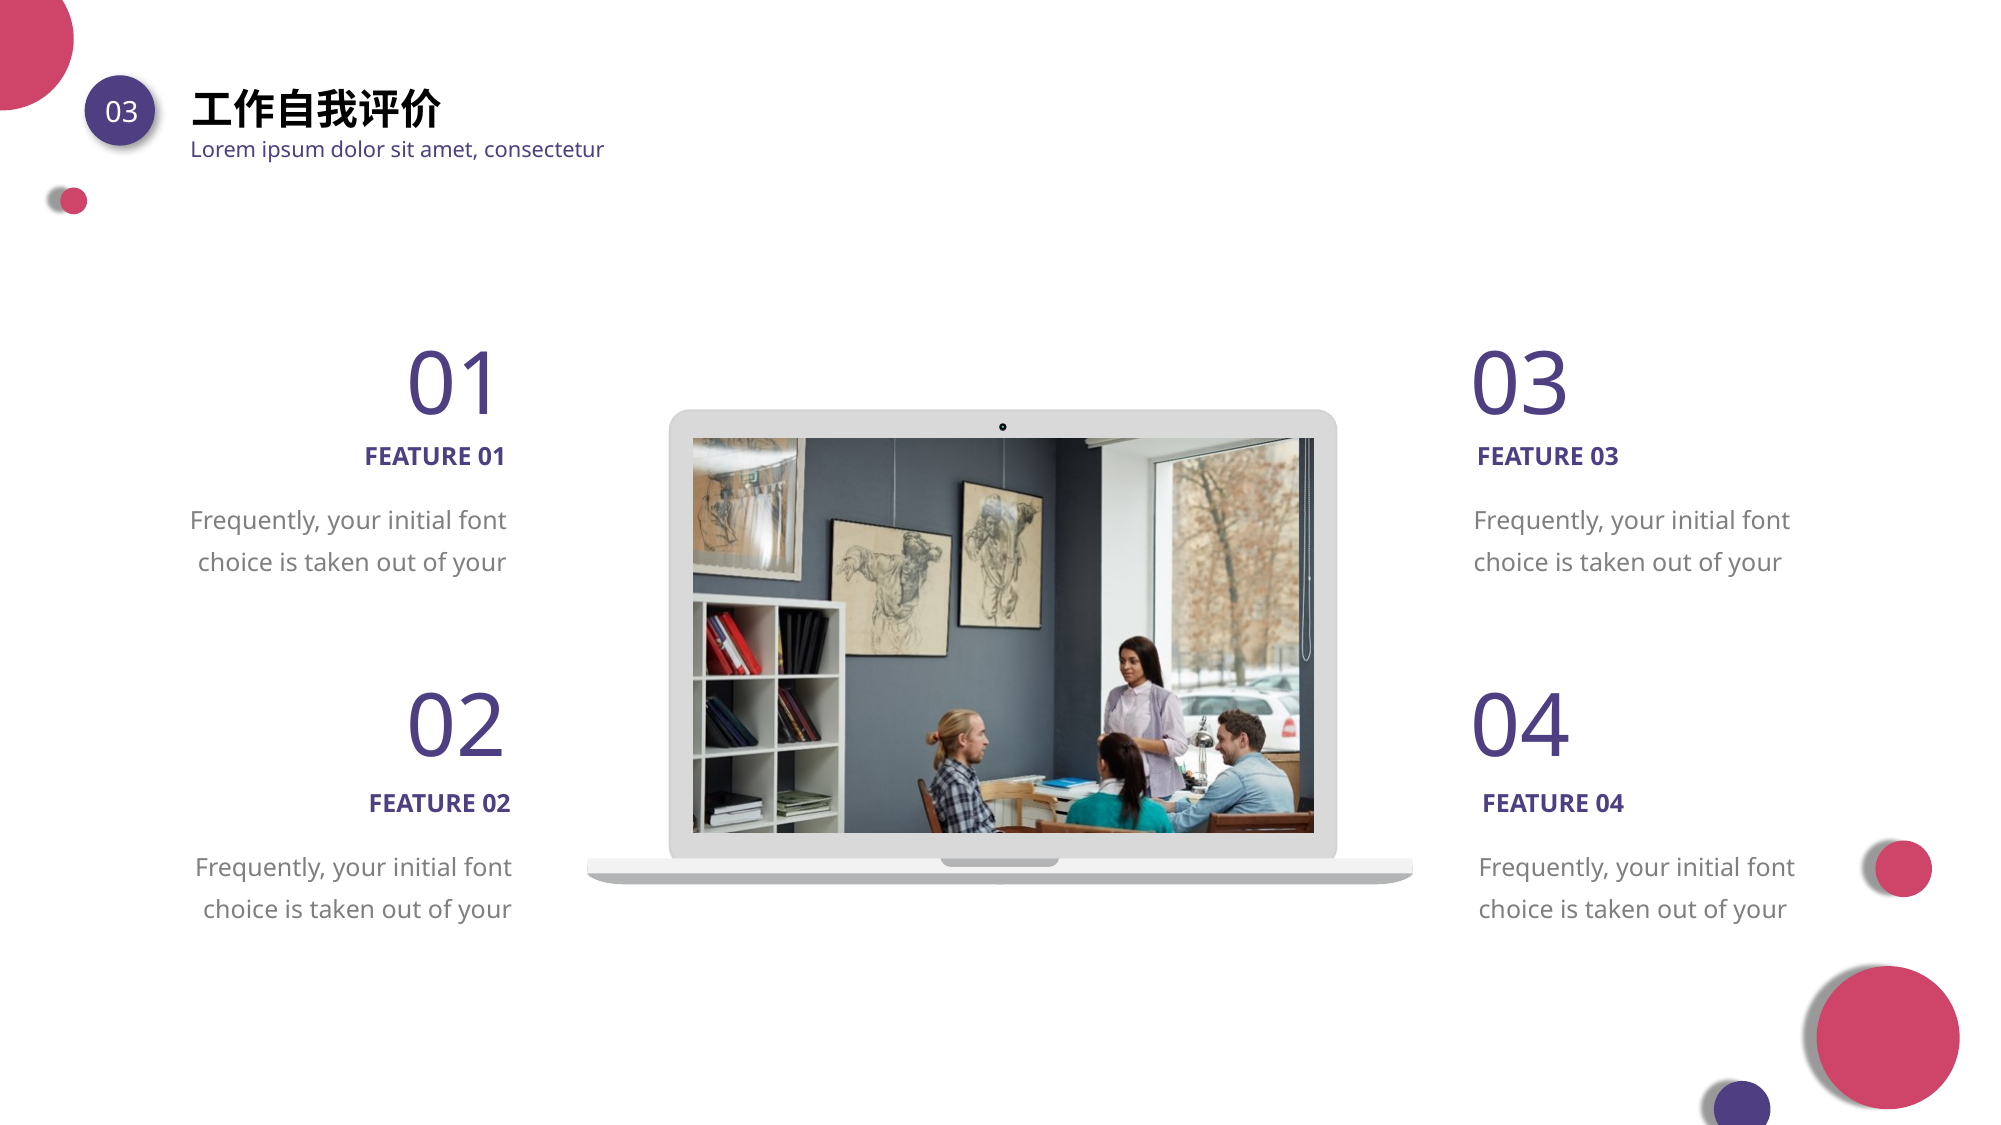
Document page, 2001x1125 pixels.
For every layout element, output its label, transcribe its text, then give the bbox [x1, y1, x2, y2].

text_box [95, 137, 145, 147]
text_box Frequently, your initial font choice is taken out of your [1460, 830, 1828, 933]
text_box 01 [391, 319, 521, 440]
text_box 03 [1456, 319, 1586, 440]
text_box 02 [391, 661, 521, 782]
text_box 工作自我评价 [176, 75, 458, 127]
text_box FEATURE 02 [353, 779, 526, 825]
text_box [587, 409, 1413, 885]
text_box [83, 89, 90, 131]
text_box Frequently, your initial font choice is taken out of your [98, 830, 531, 933]
text_box [0, 0, 75, 112]
text_box 04 [1456, 661, 1586, 782]
text_box [1712, 1079, 1772, 1125]
text_box Frequently, your initial font choice is taken out of your [93, 483, 526, 586]
text_box FEATURE 04 [1467, 779, 1639, 825]
text_box Frequently, your initial font choice is taken out of your [1455, 483, 1823, 586]
text_box FEATURE 03 [1462, 432, 1634, 478]
text_box [59, 186, 89, 216]
text_box [93, 74, 147, 86]
picture [693, 438, 1314, 833]
text_box Lorem ipsum dolor sit amet, consectetur [175, 127, 733, 169]
text_box [1874, 839, 1934, 899]
text_box [1815, 965, 1961, 1111]
text_box FEATURE 01 [349, 432, 522, 478]
text_box 03 [90, 86, 183, 137]
